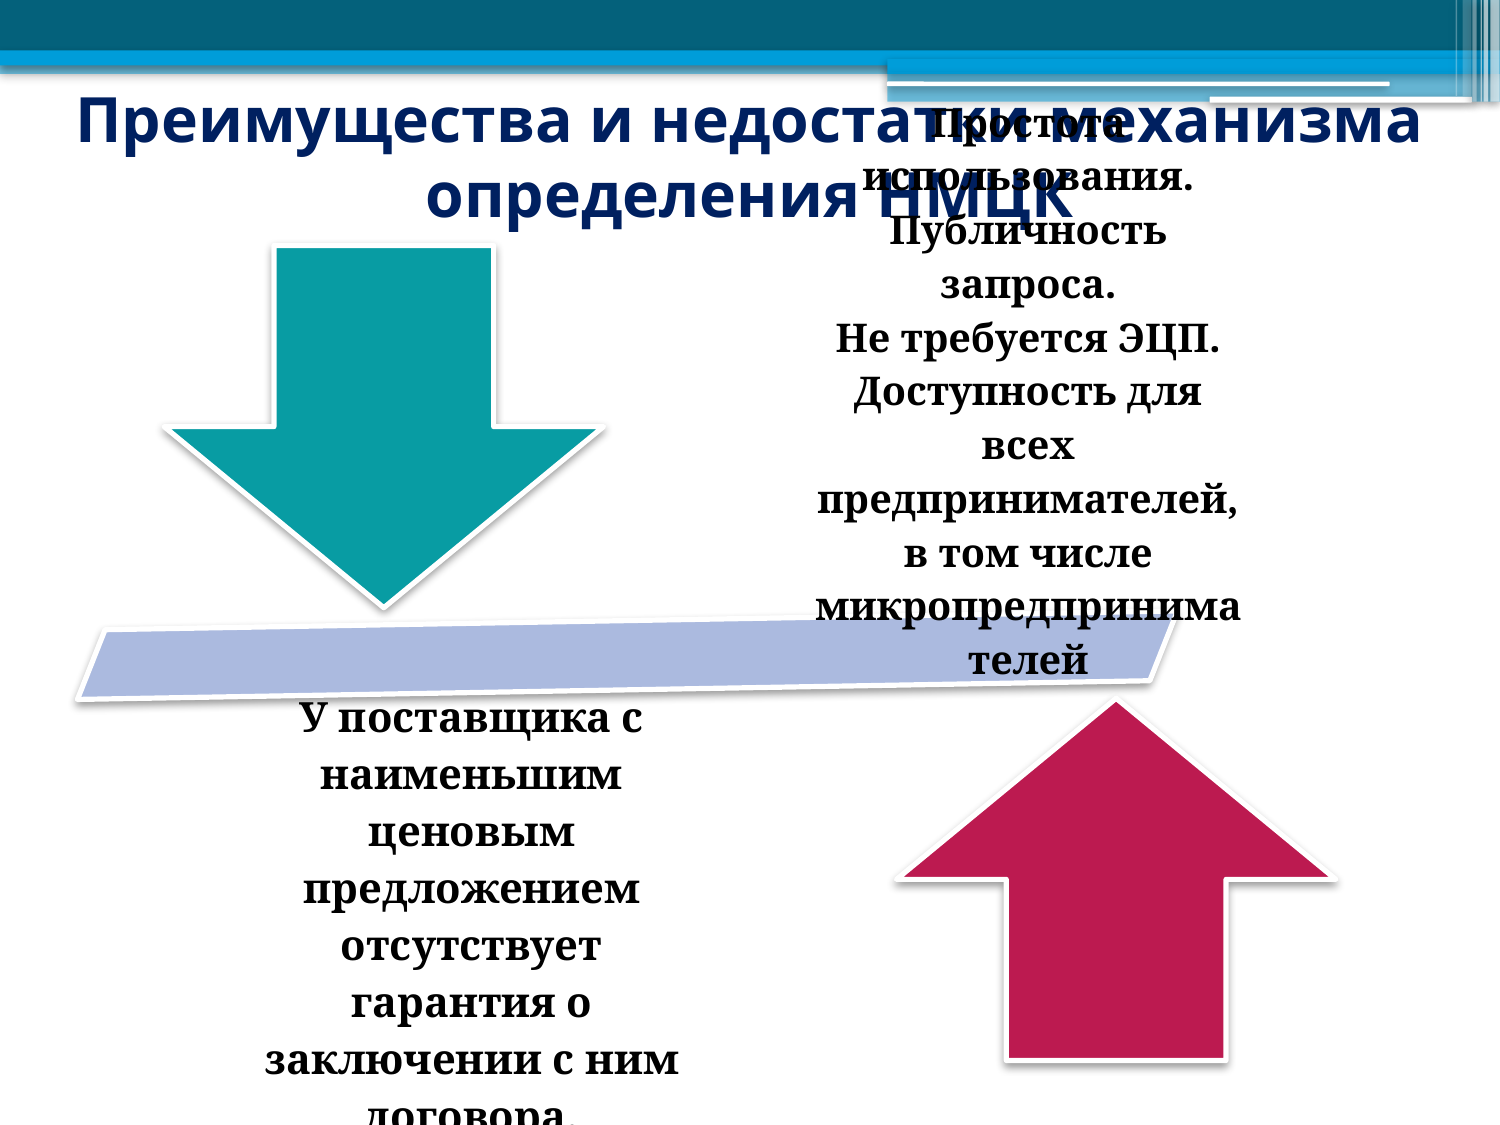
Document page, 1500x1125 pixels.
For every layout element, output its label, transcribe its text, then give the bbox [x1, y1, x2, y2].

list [17, 199, 1483, 1107]
title Преимущества и недостатки механизма определения НМЦК [17, 107, 1483, 199]
